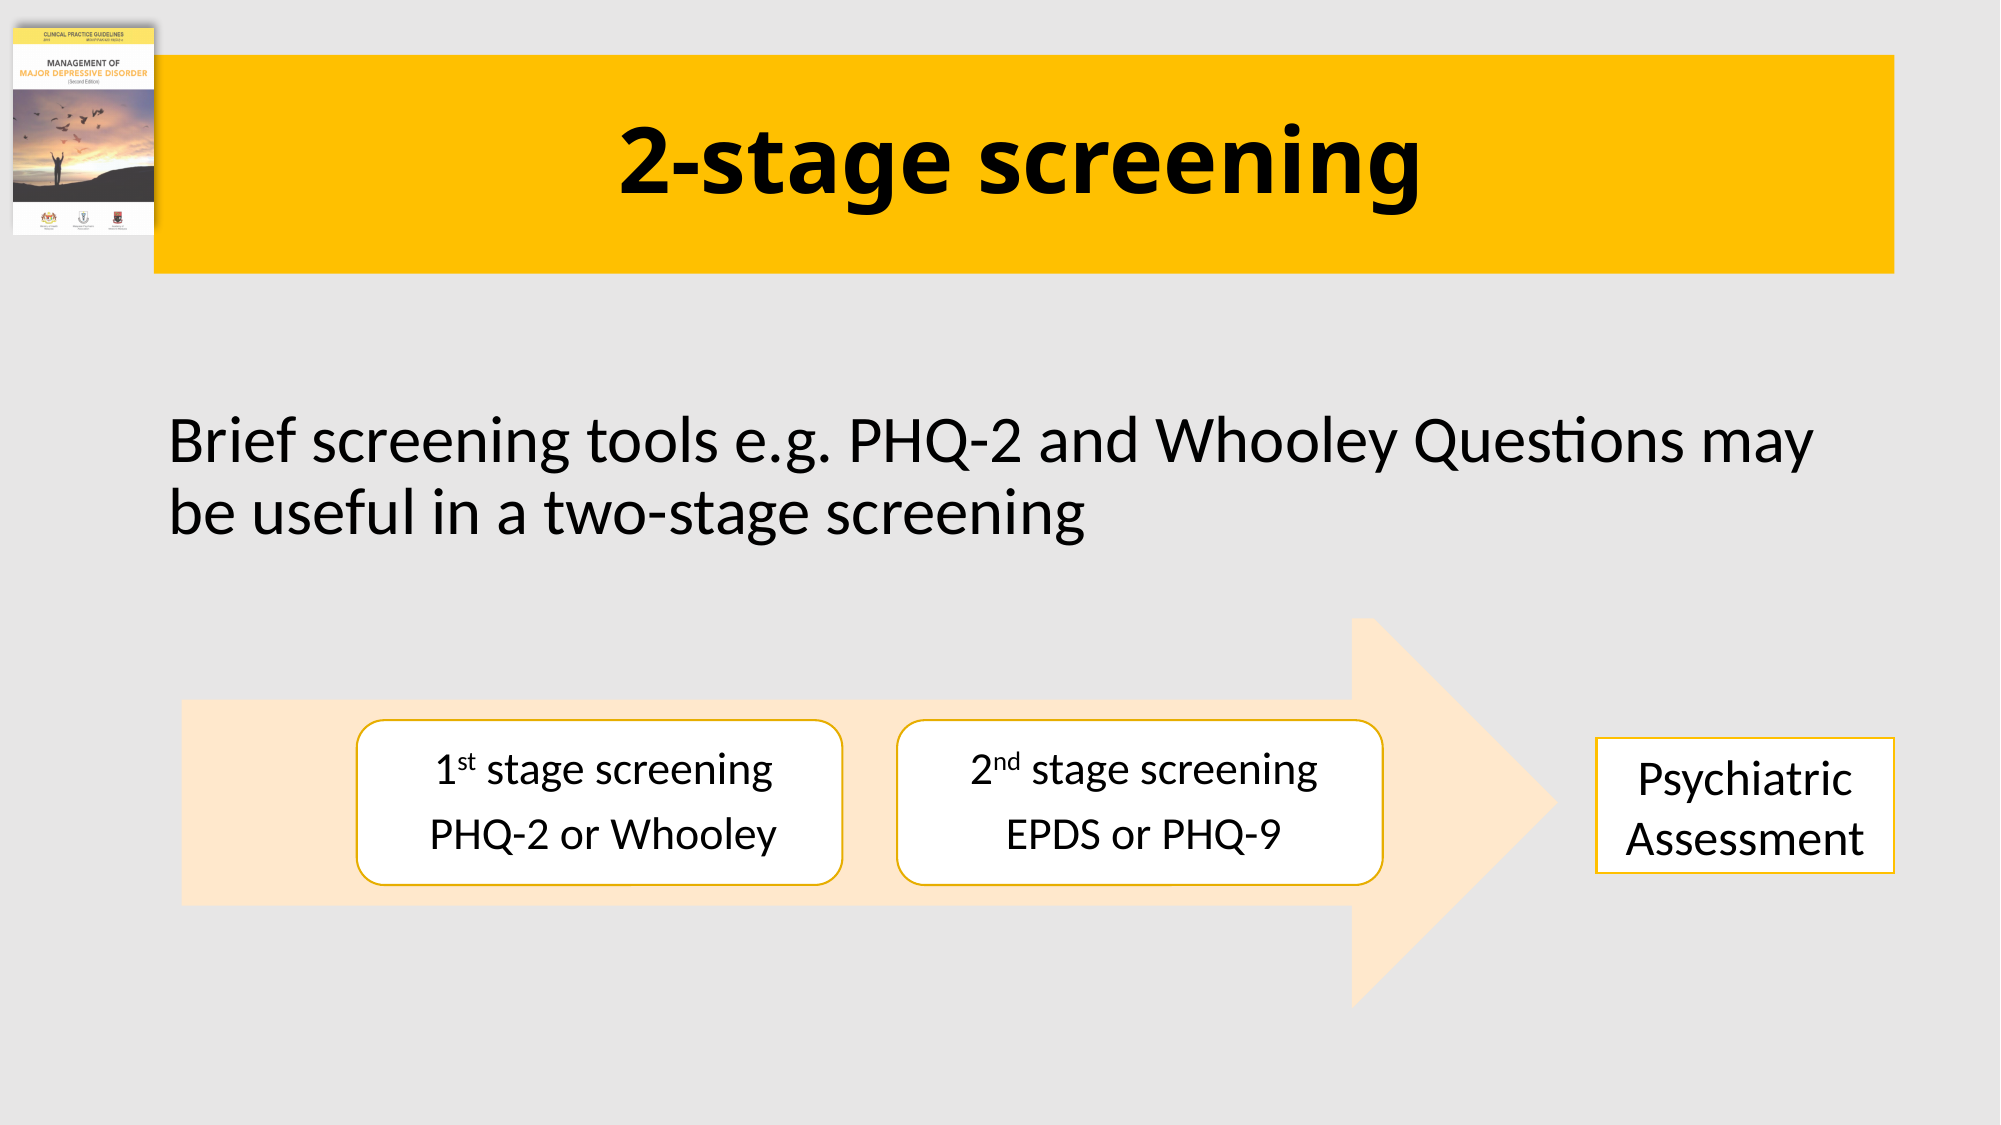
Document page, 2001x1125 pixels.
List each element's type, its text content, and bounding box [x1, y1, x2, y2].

title 2-stage screening [153, 54, 1895, 274]
picture [13, 28, 154, 235]
text_box Brief screening tools e.g. PHQ-2 and Whooley Questions may be useful in a two-stage screening [153, 296, 1879, 619]
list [60, 596, 1680, 1009]
text_box Psychiatric Assessment [1680, 737, 1895, 874]
